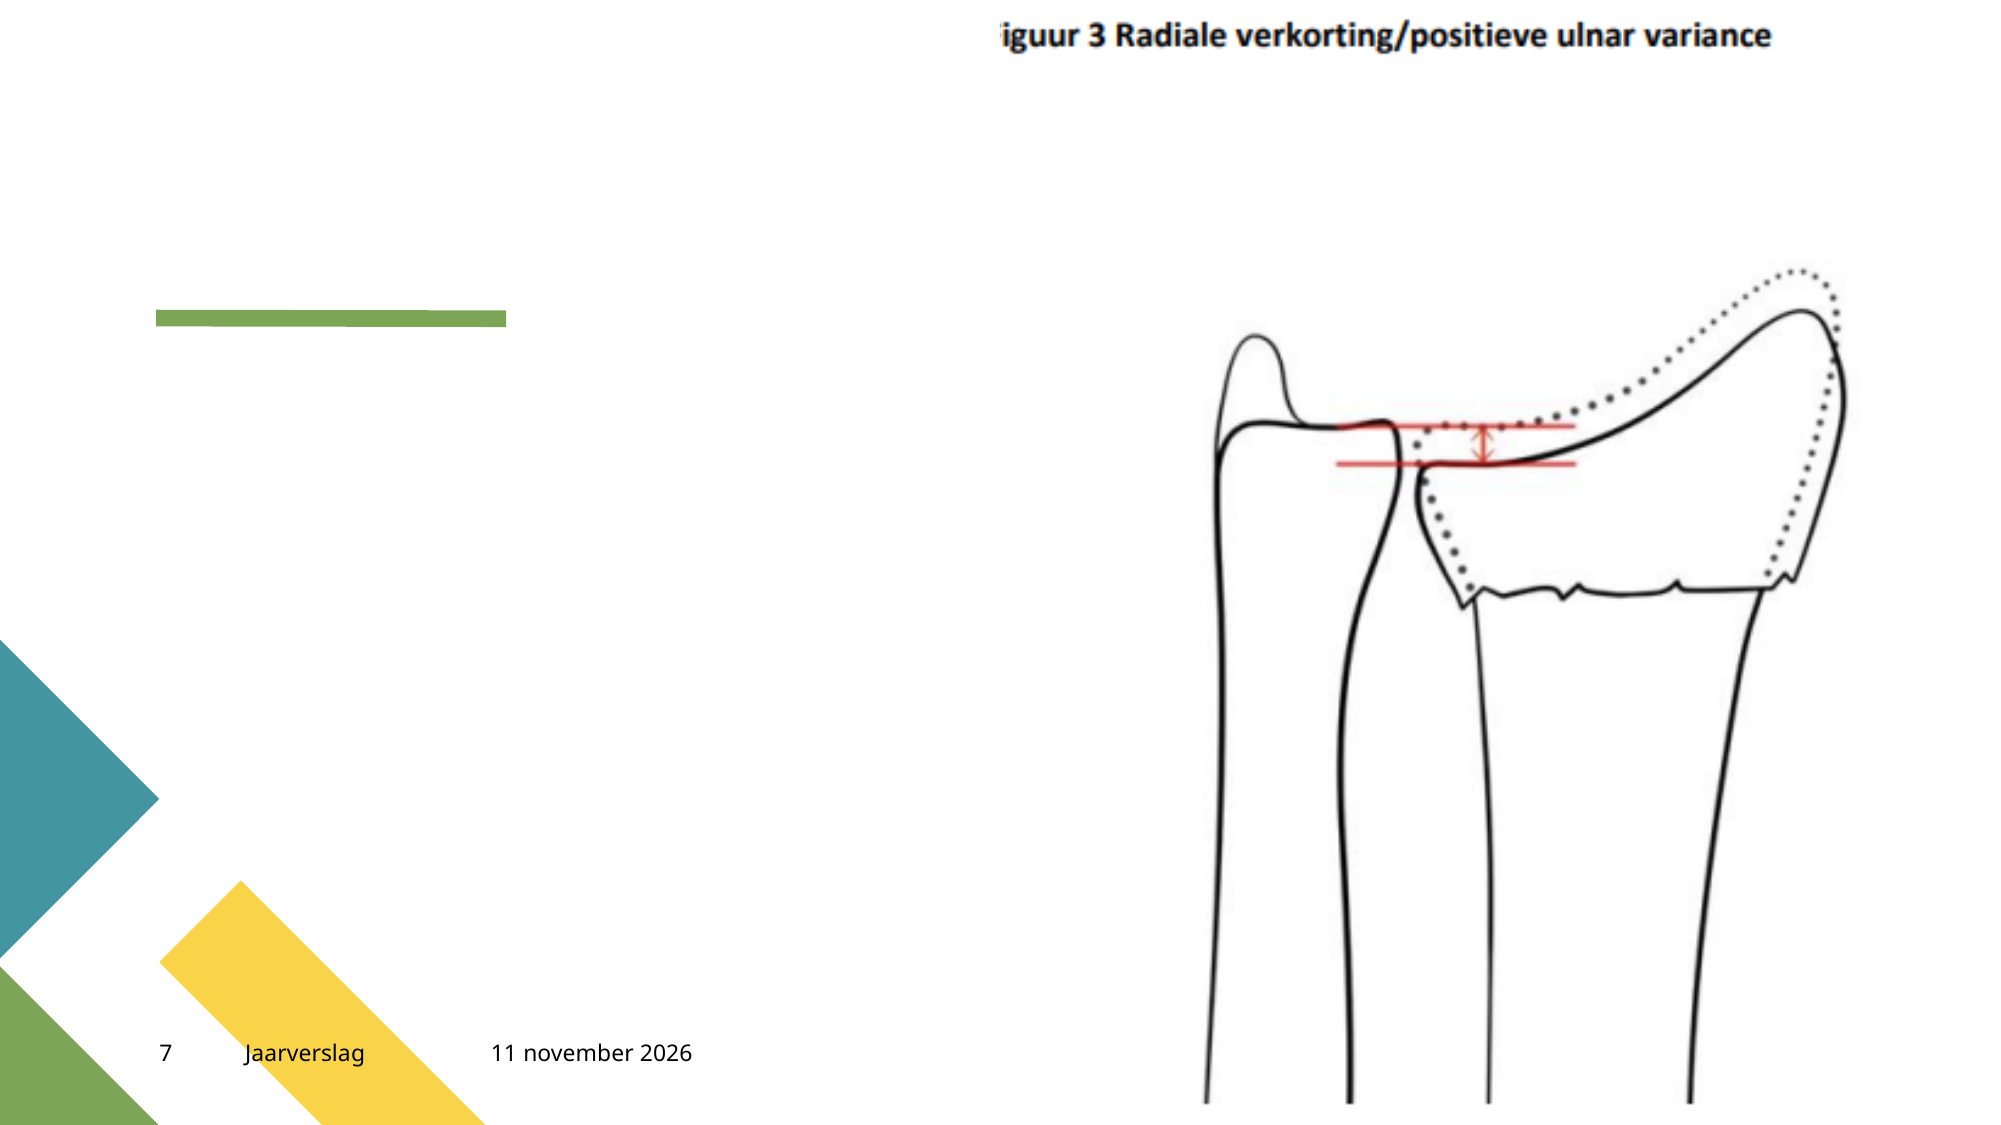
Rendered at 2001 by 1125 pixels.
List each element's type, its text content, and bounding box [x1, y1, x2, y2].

picture [999, 0, 2000, 1125]
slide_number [491, 1038, 707, 1080]
footer Jaarverslag [246, 1038, 491, 1080]
slide_number 7 [159, 1038, 246, 1080]
